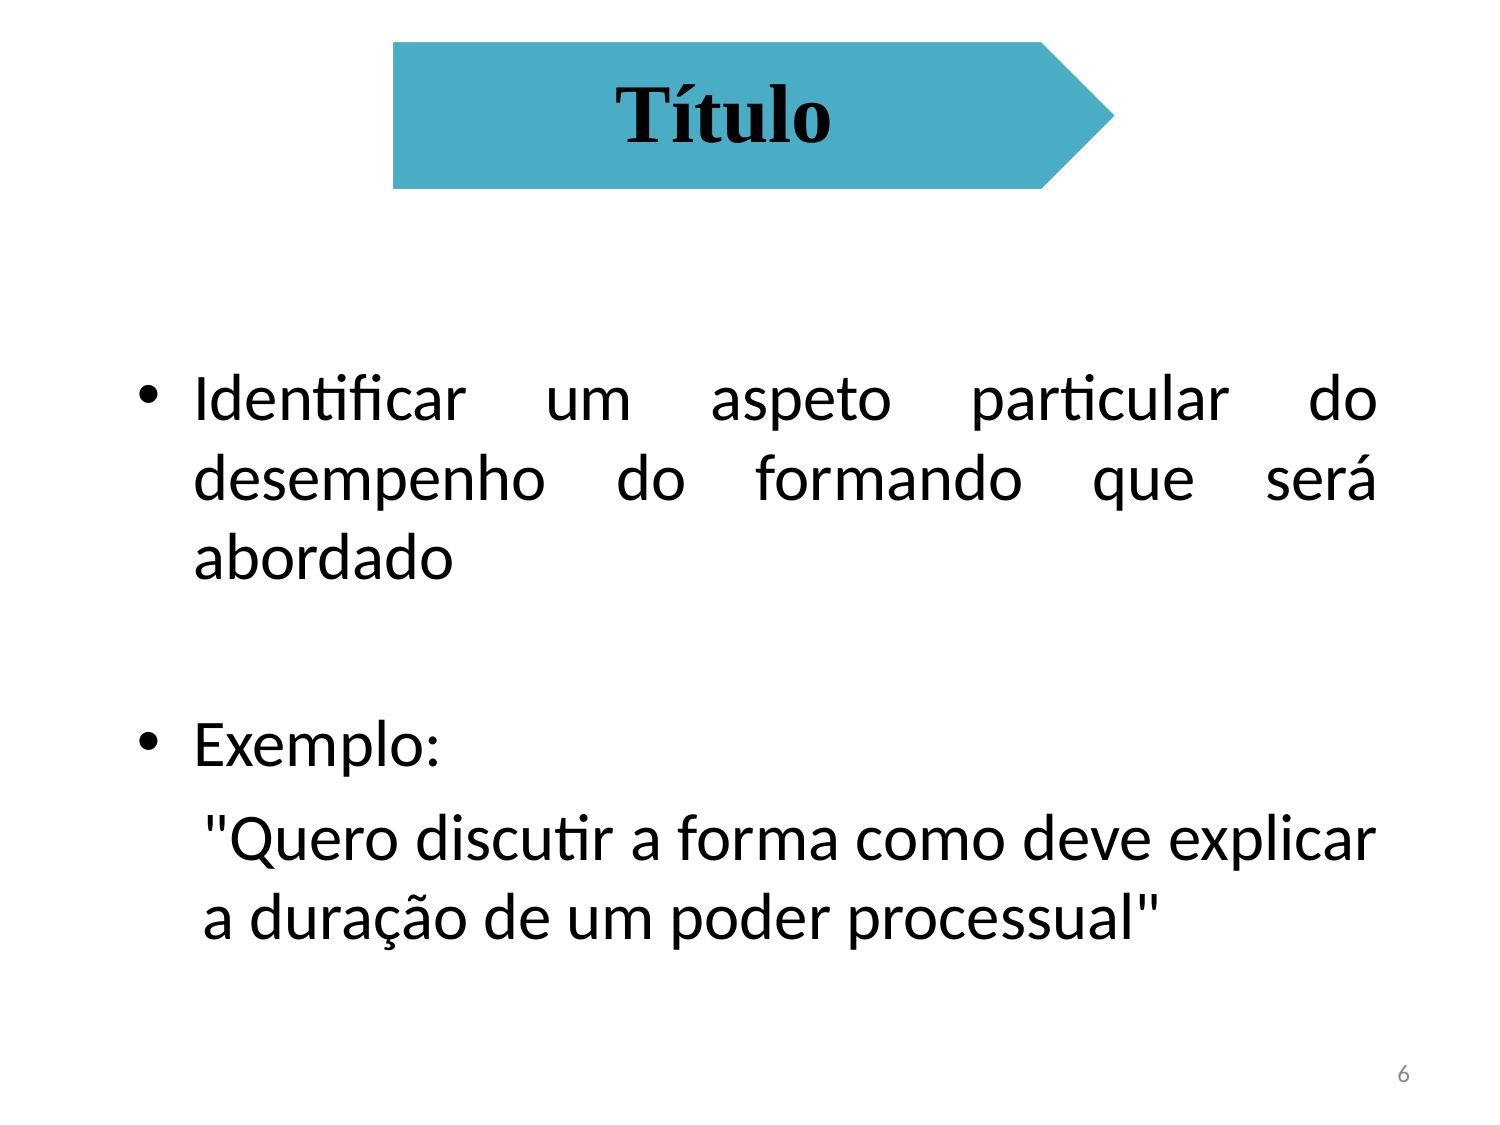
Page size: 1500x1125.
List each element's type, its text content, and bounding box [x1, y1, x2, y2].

slide_number 6 [1074, 1042, 1425, 1103]
text_box Identificar um aspeto particular do desempenho do formando que será abordado Exemplo: "Quero discutir a forma como deve explicar a duração de um poder processual" [122, 252, 1394, 1077]
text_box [390, 39, 1118, 192]
